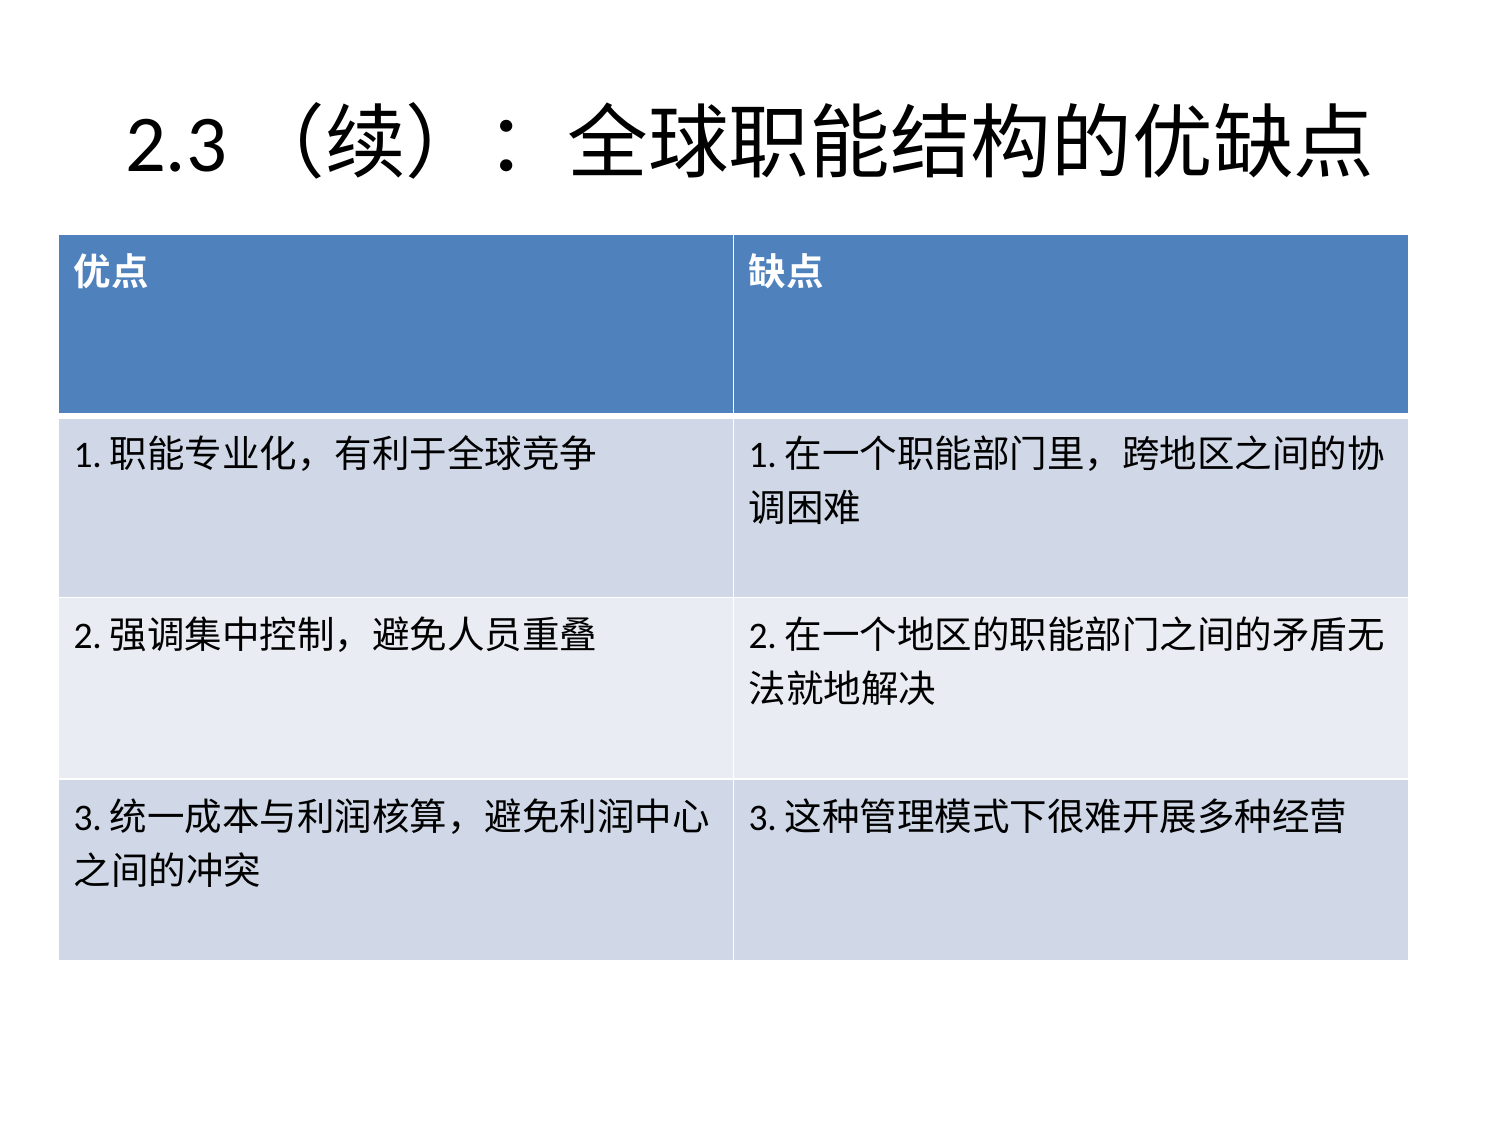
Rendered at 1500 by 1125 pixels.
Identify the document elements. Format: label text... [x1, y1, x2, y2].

table_cell 2.强调集中控制，避免人员重叠 [59, 598, 733, 778]
table_header 优点 [59, 235, 733, 413]
table_cell 3.统一成本与利润核算，避免利润中心之间的冲突 [59, 780, 733, 960]
title 2.3（续）：全球职能结构的优缺点 [75, 45, 1425, 233]
table_header 缺点 [734, 235, 1408, 413]
table_cell 2.在一个地区的职能部门之间的矛盾无法就地解决 [734, 598, 1408, 778]
table_cell 1.职能专业化，有利于全球竞争 [59, 419, 733, 597]
table_cell 1.在一个职能部门里，跨地区之间的协调困难 [734, 419, 1408, 597]
table_cell 3.这种管理模式下很难开展多种经营 [734, 780, 1408, 960]
